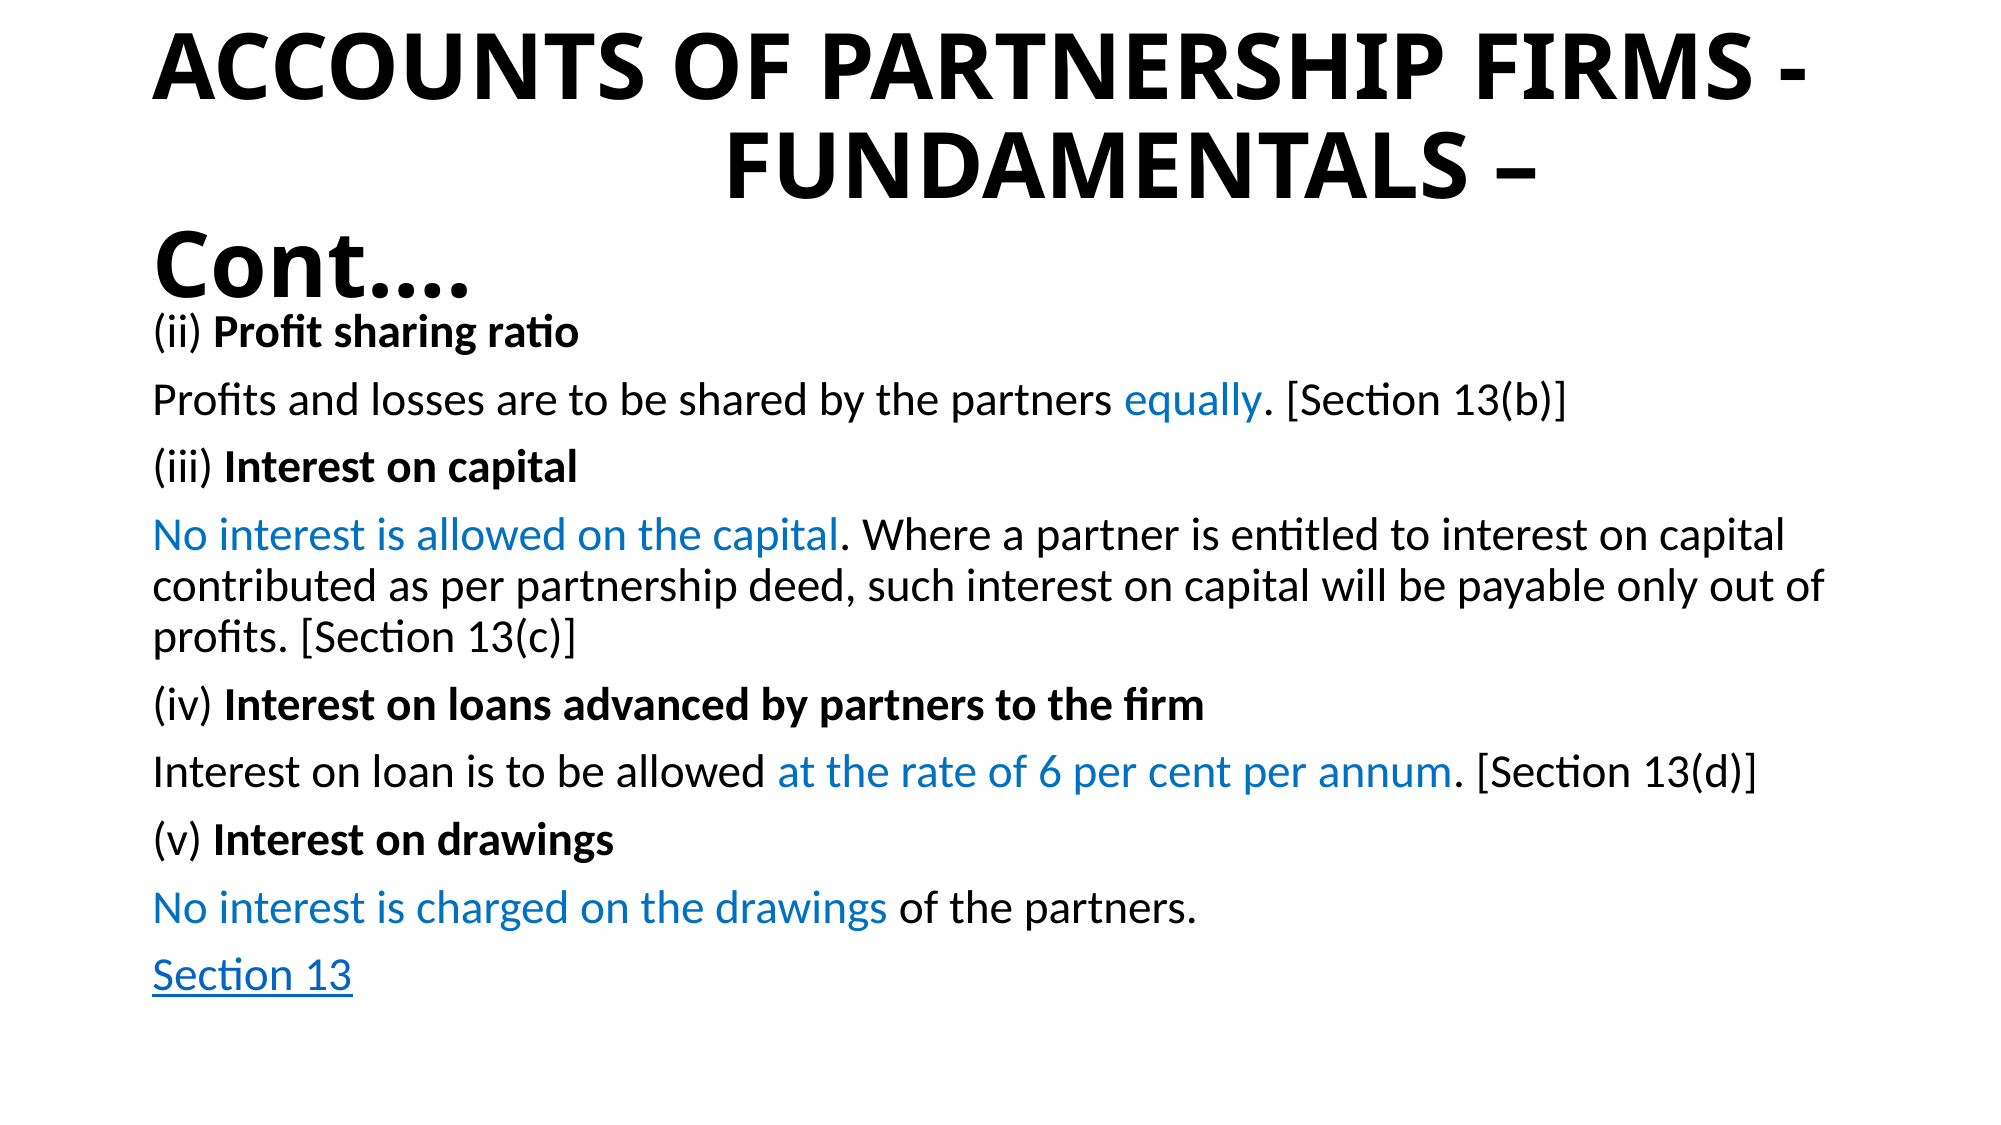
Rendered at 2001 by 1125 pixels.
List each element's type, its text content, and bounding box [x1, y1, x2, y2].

list (ii) Profit sharing ratio Profits and losses are to be shared by the partners equally. [Section 13(b)] (iii) Interest on capital No interest is allowed on the capital. Where a partner is entitled to interest on capital contributed as per partnership deed, such interest on capital will be payable only out of profits. [Section 13(c)] (iv) Interest on loans advanced by partners to the firm Interest on loan is to be allowed at the rate of 6 per cent per annum. [Section 13(d)] (v) Interest on drawings No interest is charged on the drawings of the partners. Section 13 [137, 299, 1863, 1014]
title ACCOUNTS OF PARTNERSHIP FIRMS - FUNDAMENTALS – Cont…. [137, 59, 1863, 278]
